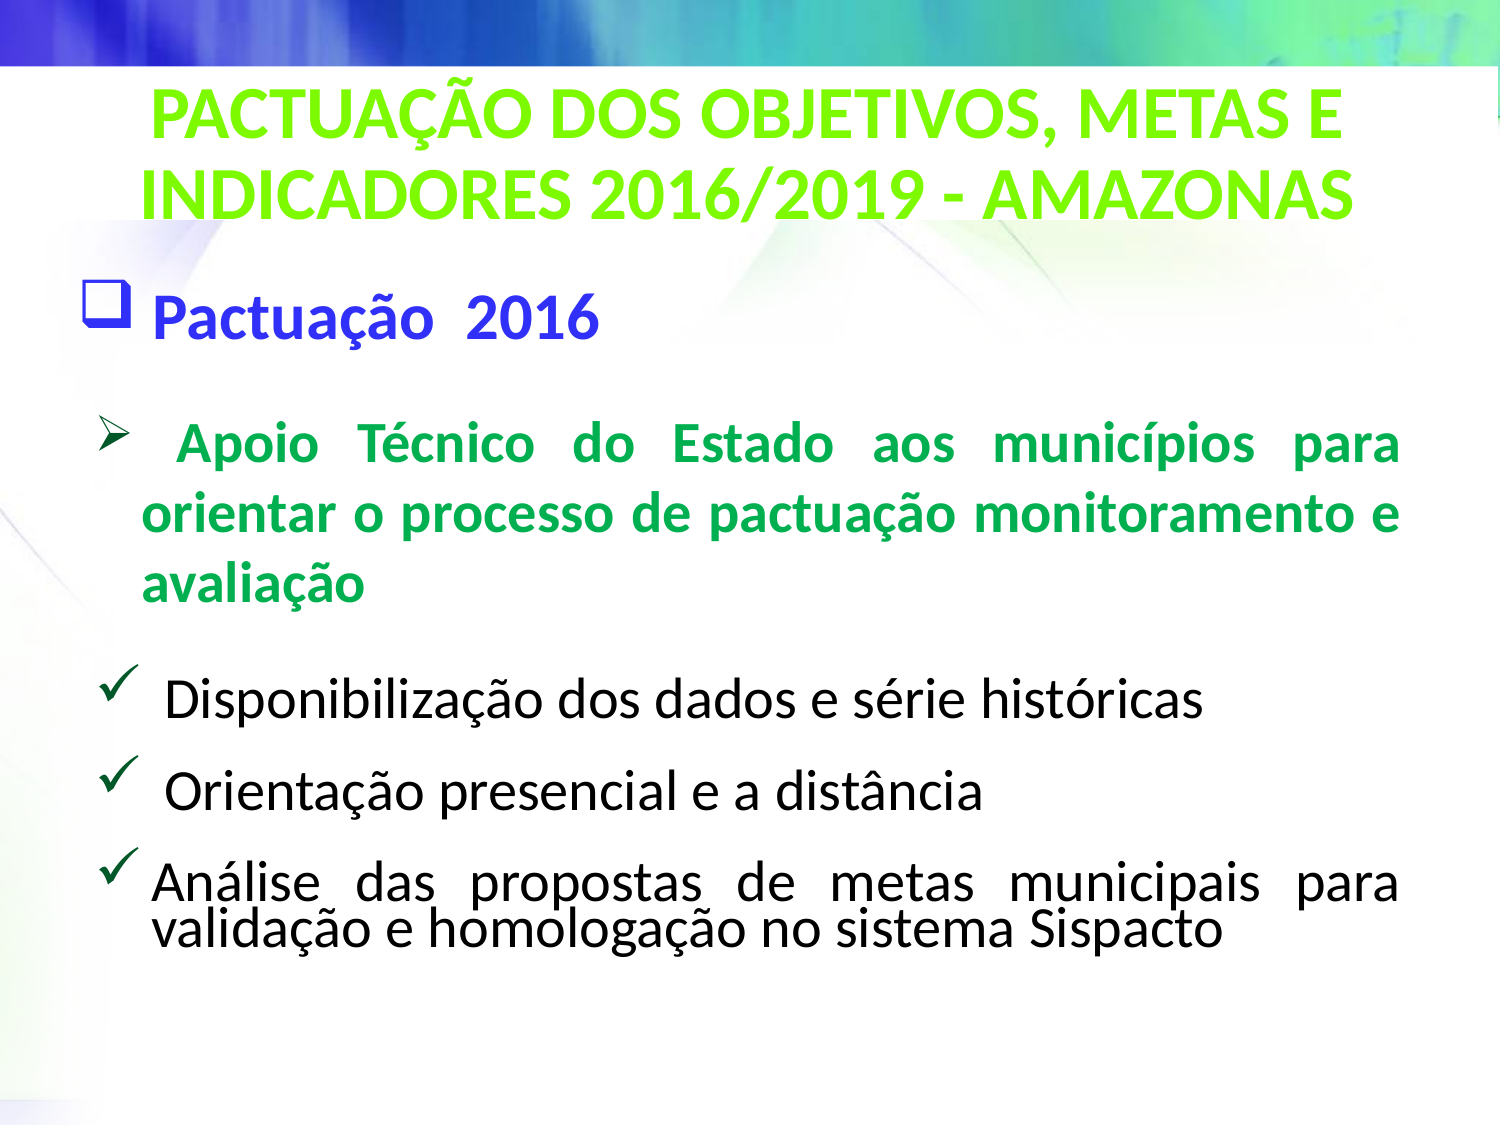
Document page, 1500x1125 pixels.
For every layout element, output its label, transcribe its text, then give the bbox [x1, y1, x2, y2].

text_box Pactuação dos Objetivos, Metas e Indicadores 2016/2019 - amazonas [0, 66, 1498, 220]
text_box Pactuação 2016 [62, 265, 1398, 360]
text_box Apoio Técnico do Estado aos municípios para orientar o processo de pactuação monitoramento e avaliação Disponibilização dos dados e série históricas Orientação presencial e a distância Análise das propostas de metas municipais para validação e homologação no sistema Sispacto [79, 397, 1416, 1013]
picture [0, 0, 1500, 1125]
